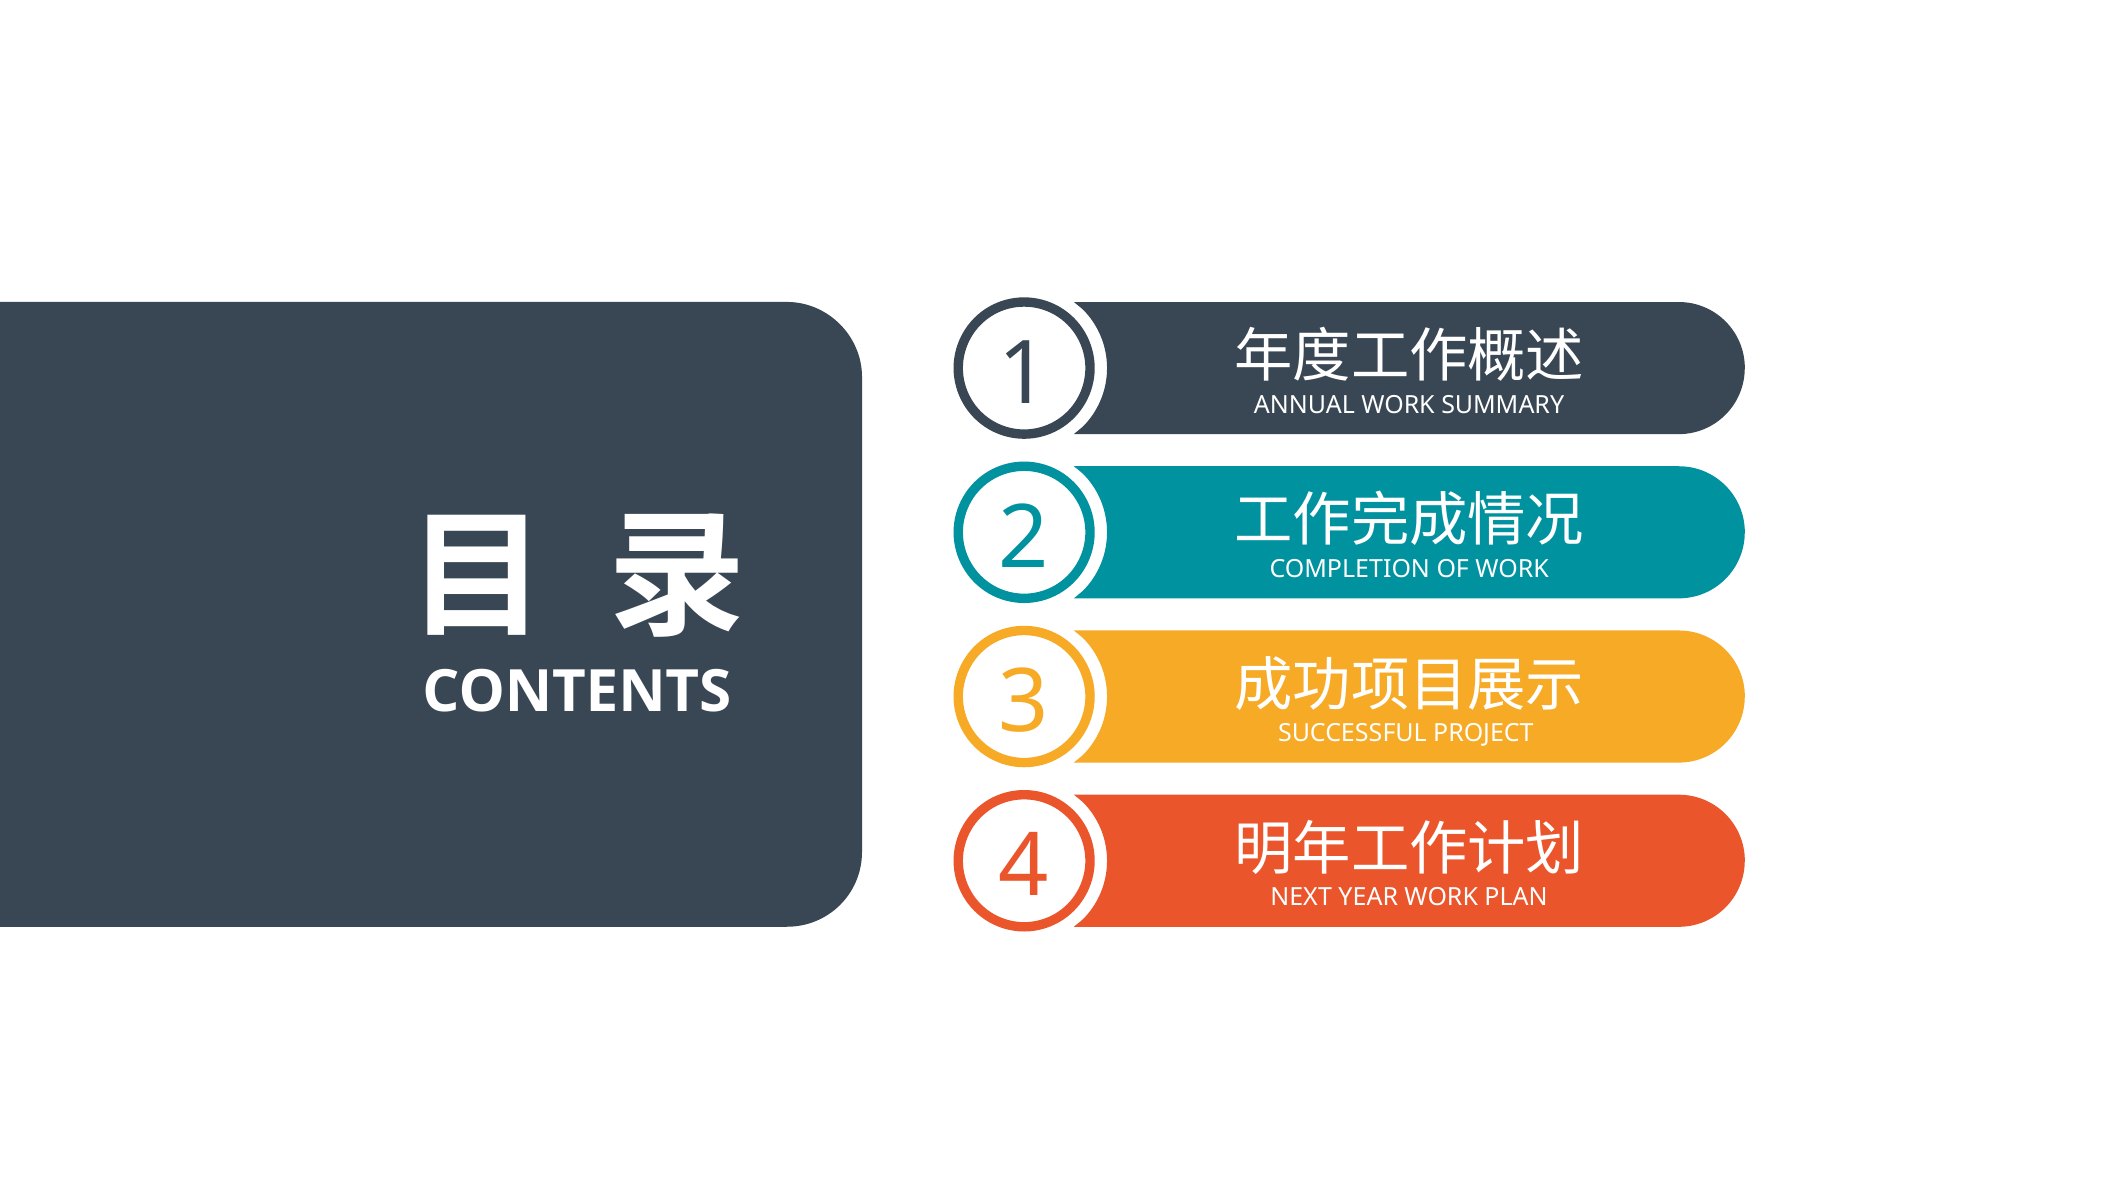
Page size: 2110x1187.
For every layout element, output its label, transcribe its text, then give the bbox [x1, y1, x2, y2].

text_box 4 [958, 794, 1091, 927]
text_box 明年工作计划 NEXT YEAR WORK PLAN [1073, 794, 1745, 927]
text_box 成功项目展示 SUCCESSFUL PROJECT [1073, 630, 1745, 763]
text_box [0, 301, 863, 927]
text_box 1 [958, 302, 1091, 435]
text_box 目 录 [341, 486, 813, 652]
text_box CONTENTS [343, 652, 811, 723]
text_box 3 [958, 630, 1091, 763]
text_box 年度工作概述 ANNUAL WORK SUMMARY [1073, 302, 1745, 435]
text_box 工作完成情况 COMPLETION OF WORK [1073, 466, 1745, 599]
text_box 2 [958, 466, 1091, 599]
